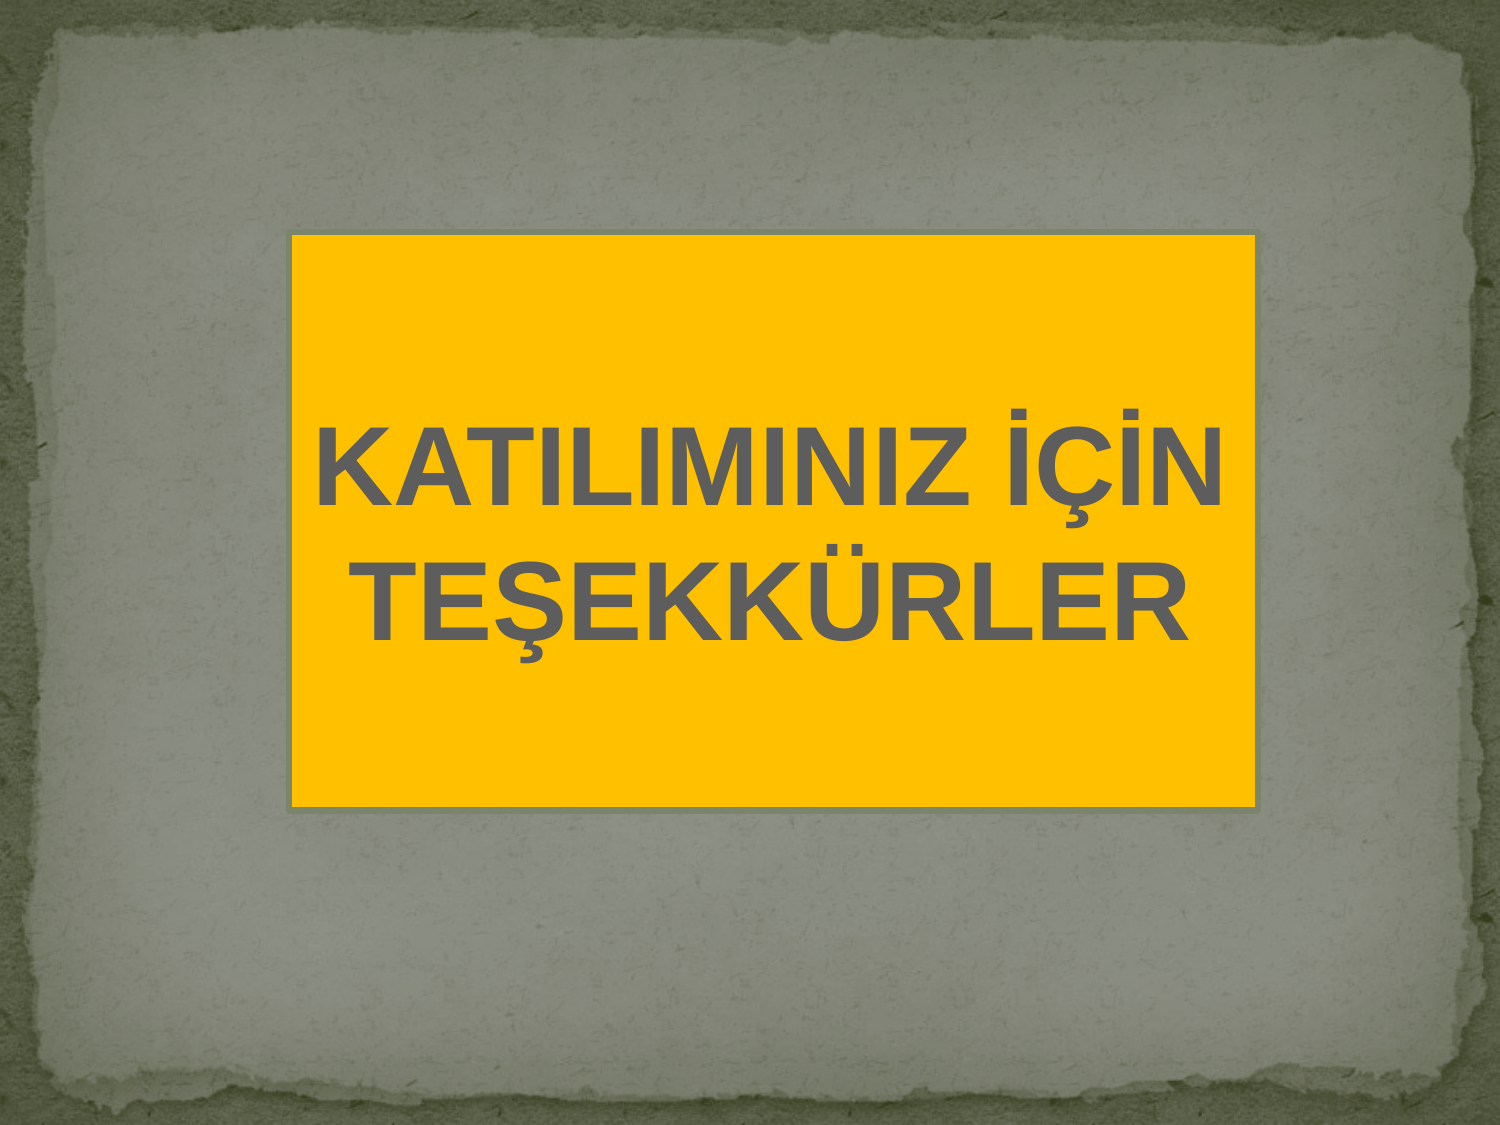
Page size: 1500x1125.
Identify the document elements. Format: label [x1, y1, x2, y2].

text_box [291, 233, 1257, 810]
